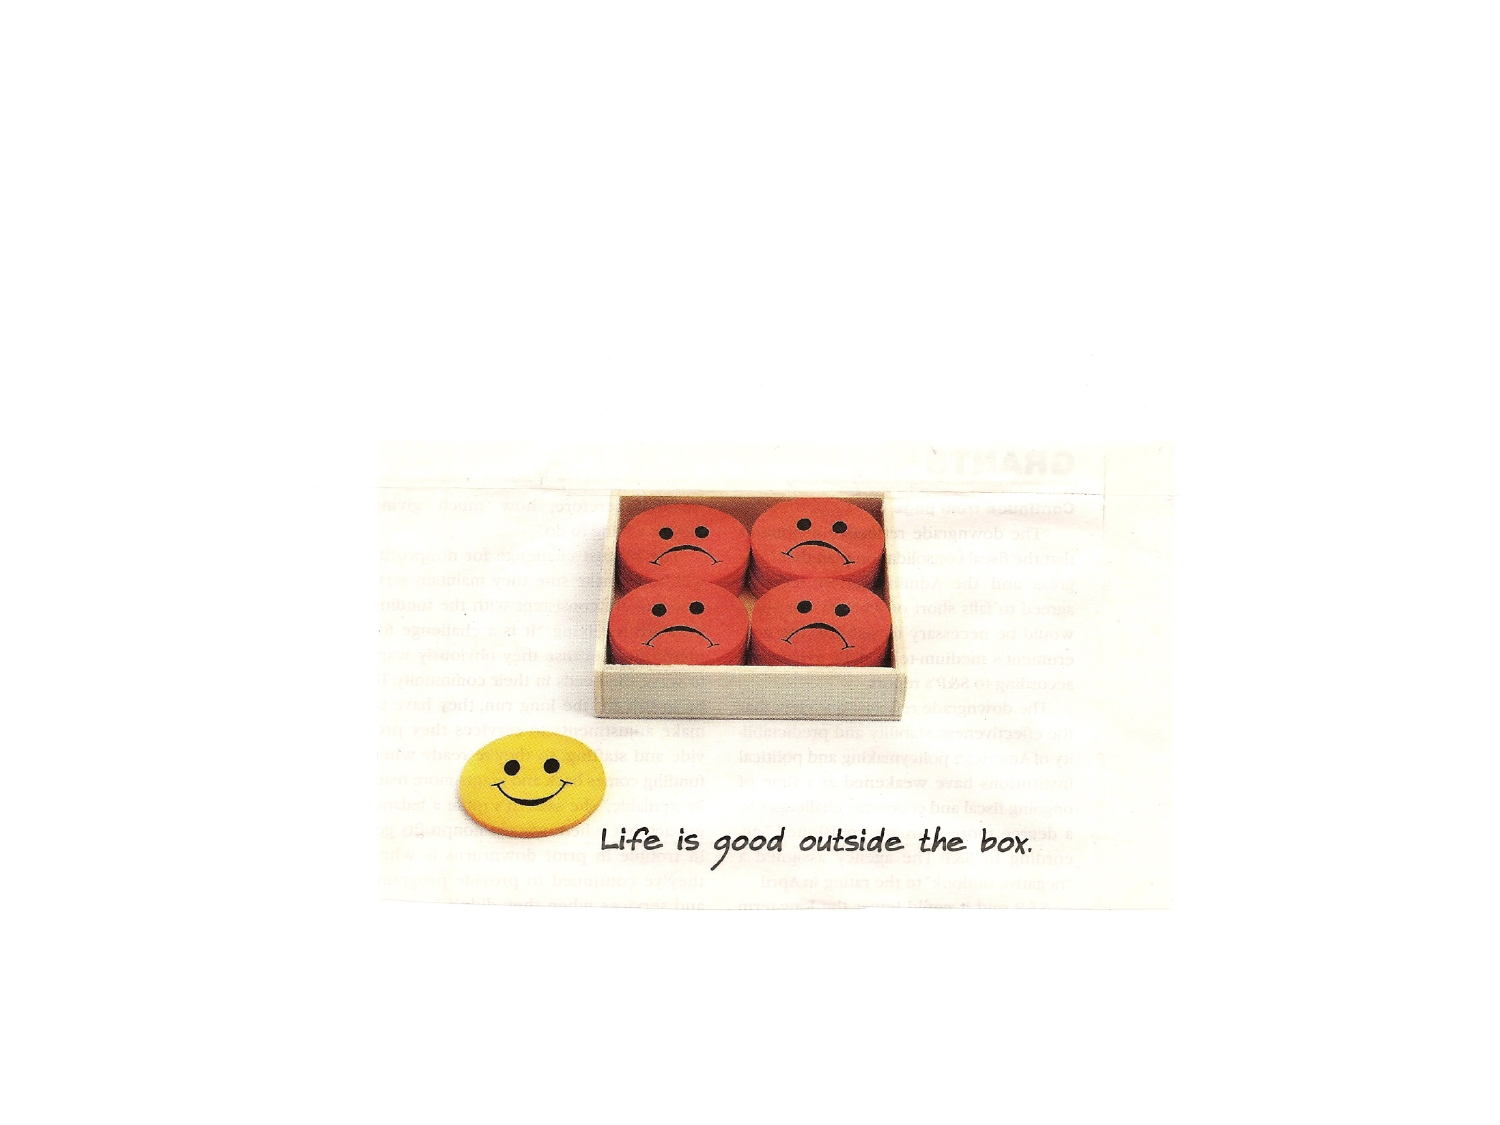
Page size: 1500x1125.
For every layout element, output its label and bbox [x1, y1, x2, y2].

list [312, 352, 1188, 915]
